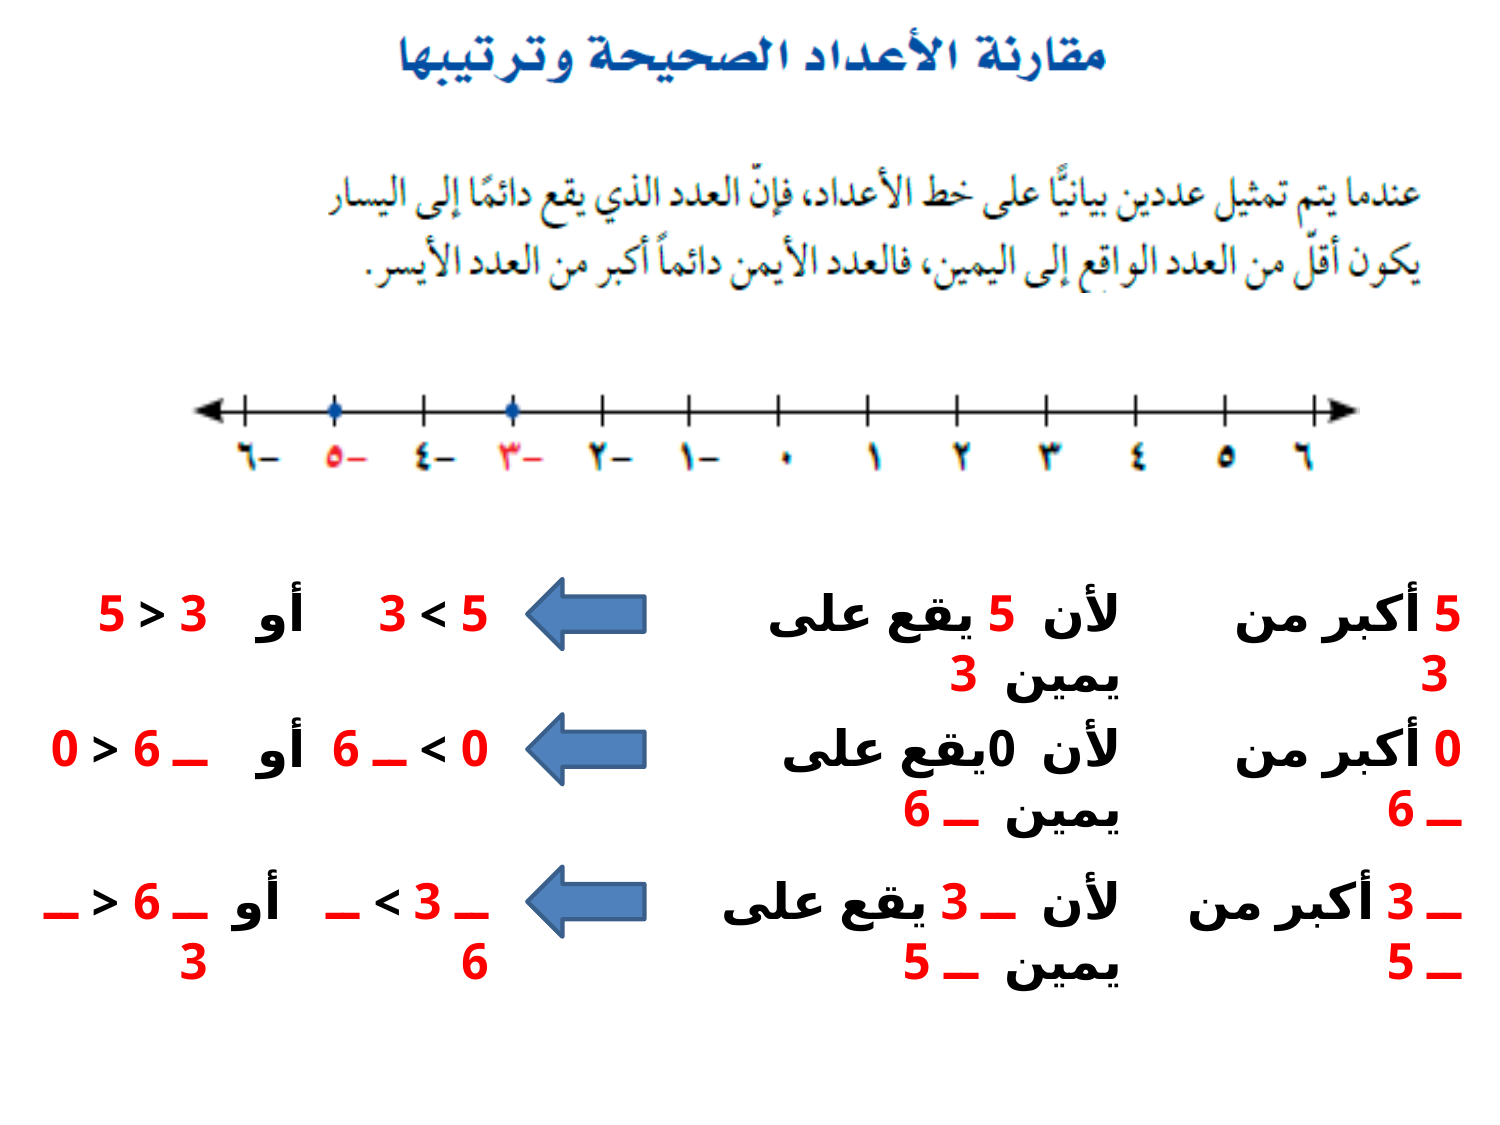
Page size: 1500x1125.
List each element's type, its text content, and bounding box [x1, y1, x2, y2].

text_box أو [210, 861, 305, 937]
picture [327, 163, 1426, 294]
text_box لأن ــ 3 يقع على يمين ــ 5 [621, 861, 1137, 997]
text_box 5 أكبر من 3 [1218, 574, 1477, 709]
text_box 5 > 3 [329, 574, 504, 649]
text_box لأن 0يقع على يمين ــ 6 [667, 709, 1137, 845]
text_box 3 < 5 [46, 574, 223, 649]
text_box ــ 3 أكبر من ــ 5 [1137, 861, 1477, 997]
text_box 0 أكبر من ــ 6 [1183, 709, 1477, 845]
text_box ــ 6 < 0 [23, 709, 223, 785]
text_box [525, 864, 647, 939]
text_box [525, 576, 647, 652]
text_box ــ 6 < ــ 3 [11, 861, 223, 997]
text_box ــ 3 > ــ 6 [292, 861, 504, 997]
picture [187, 374, 1360, 481]
text_box أو [234, 574, 329, 649]
text_box لأن 5 يقع على يمين 3 [703, 574, 1137, 709]
text_box أو [234, 710, 329, 785]
picture [394, 23, 1106, 88]
text_box 0 > ــ 6 [304, 709, 504, 785]
text_box [525, 712, 647, 787]
